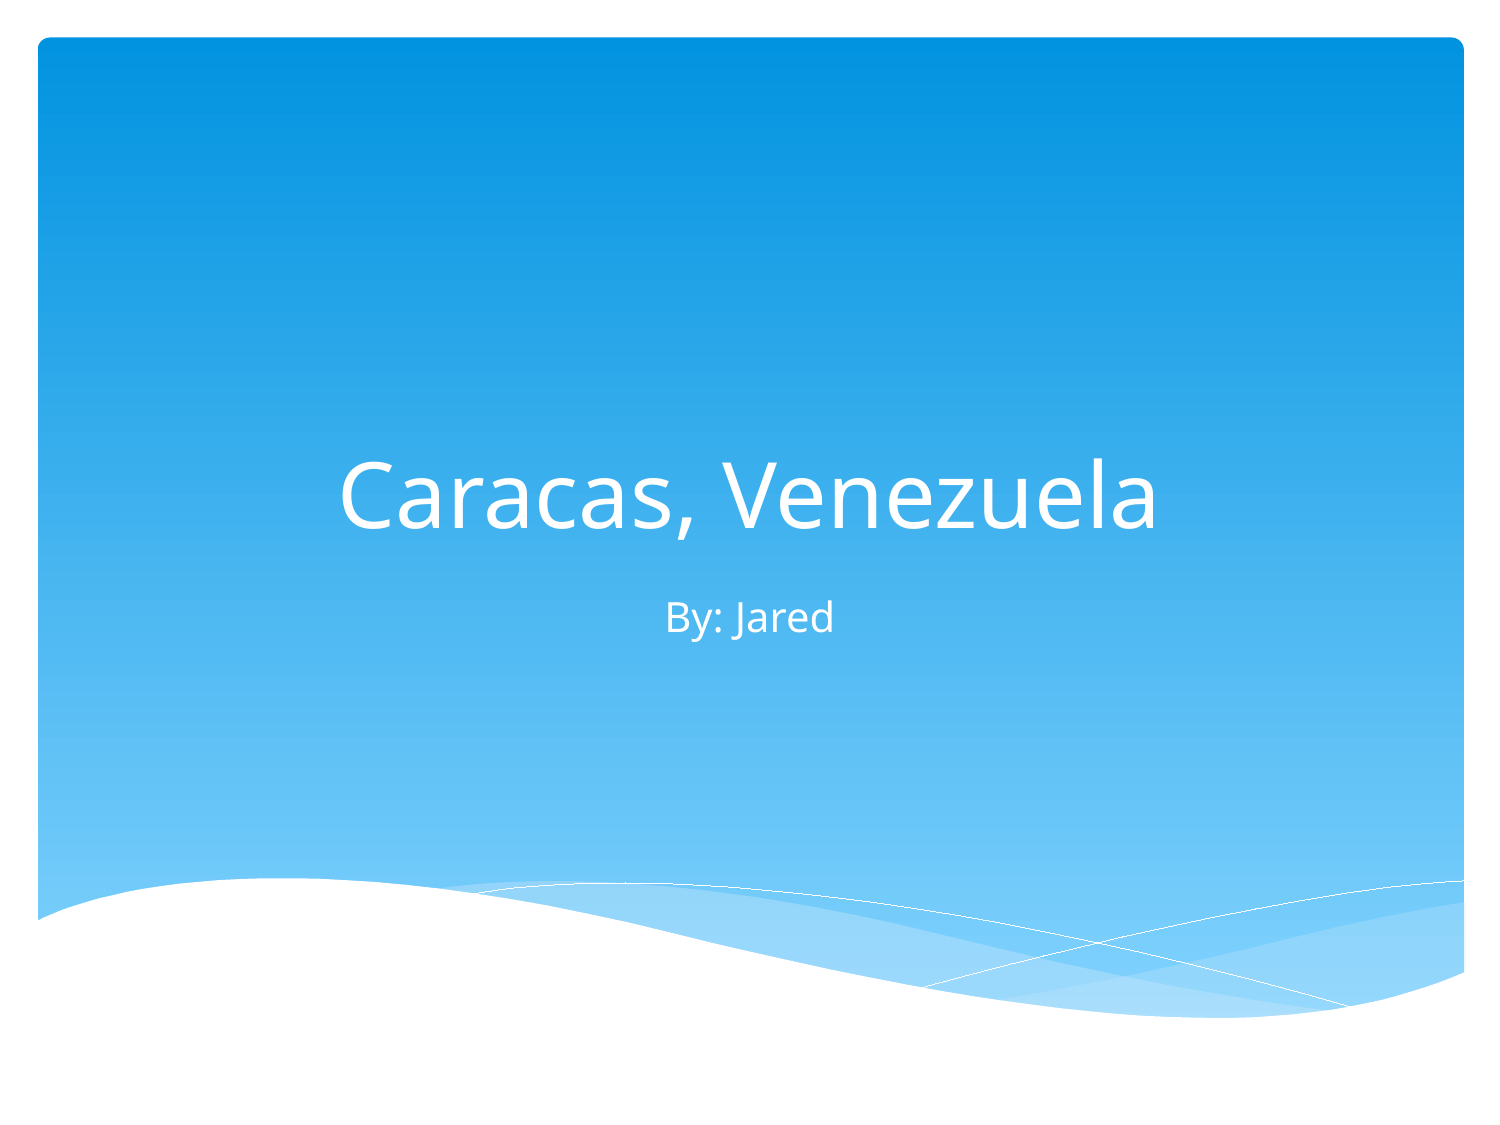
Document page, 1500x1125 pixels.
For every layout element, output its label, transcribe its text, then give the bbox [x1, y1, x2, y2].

subtitle By: Jared [225, 583, 1275, 825]
title Caracas, Venezuela [112, 262, 1388, 555]
